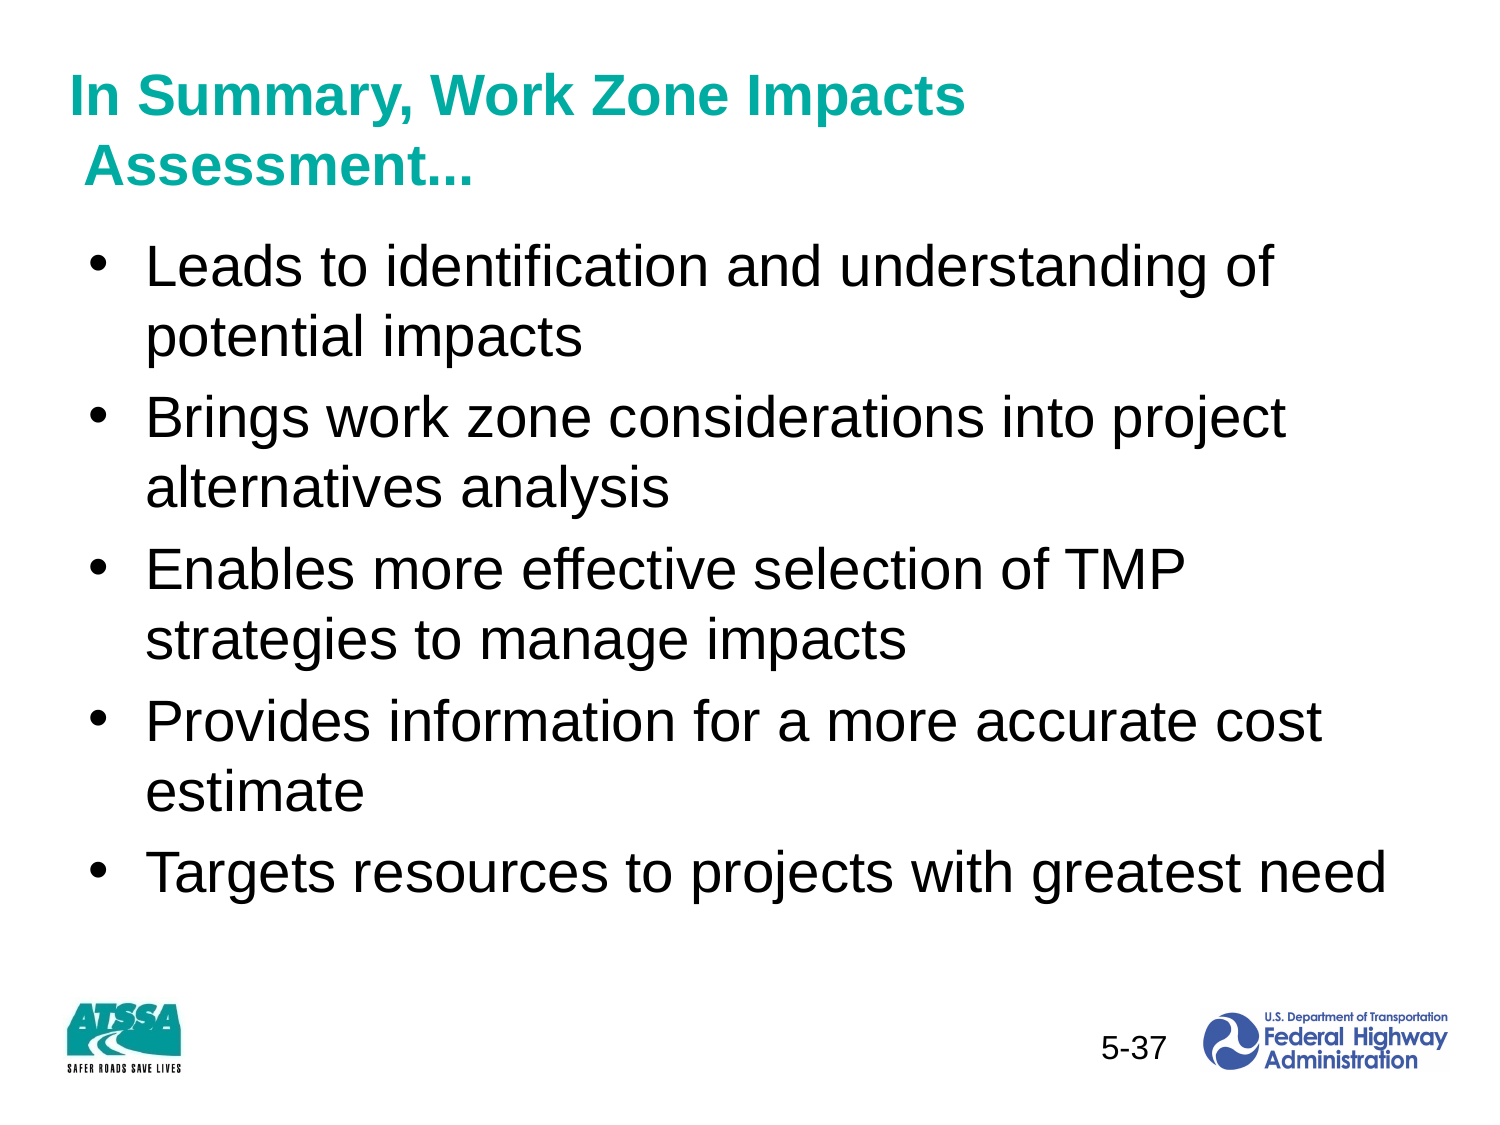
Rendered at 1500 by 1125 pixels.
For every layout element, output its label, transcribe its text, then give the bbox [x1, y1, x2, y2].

picture [63, 997, 185, 1077]
title In Summary, Work Zone Impacts Assessment... [54, 49, 1424, 205]
list Leads to identification and understanding of potential impacts Brings work zone considerations into project alternatives analysis Enables more effective selection of TMP strategies to manage impacts Provides information for a more accurate cost estimate Targets resources to projects with greatest need [73, 220, 1424, 942]
picture [1200, 1008, 1450, 1072]
